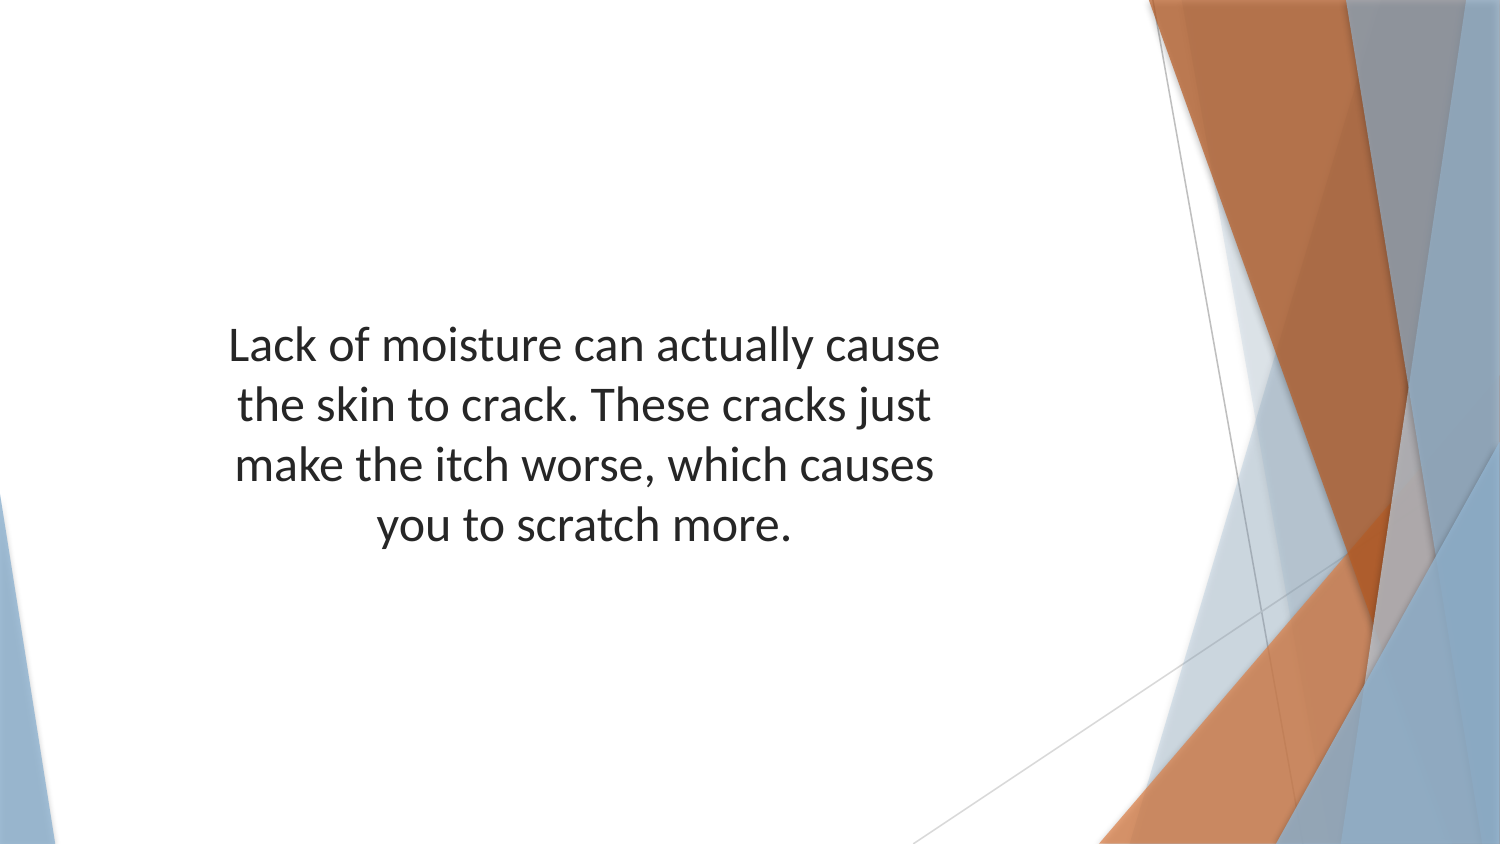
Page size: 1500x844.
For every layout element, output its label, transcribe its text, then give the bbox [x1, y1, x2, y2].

list Lack of moisture can actually cause the skin to crack. These cracks just make the itch worse, which causes you to scratch more. [206, 303, 963, 670]
